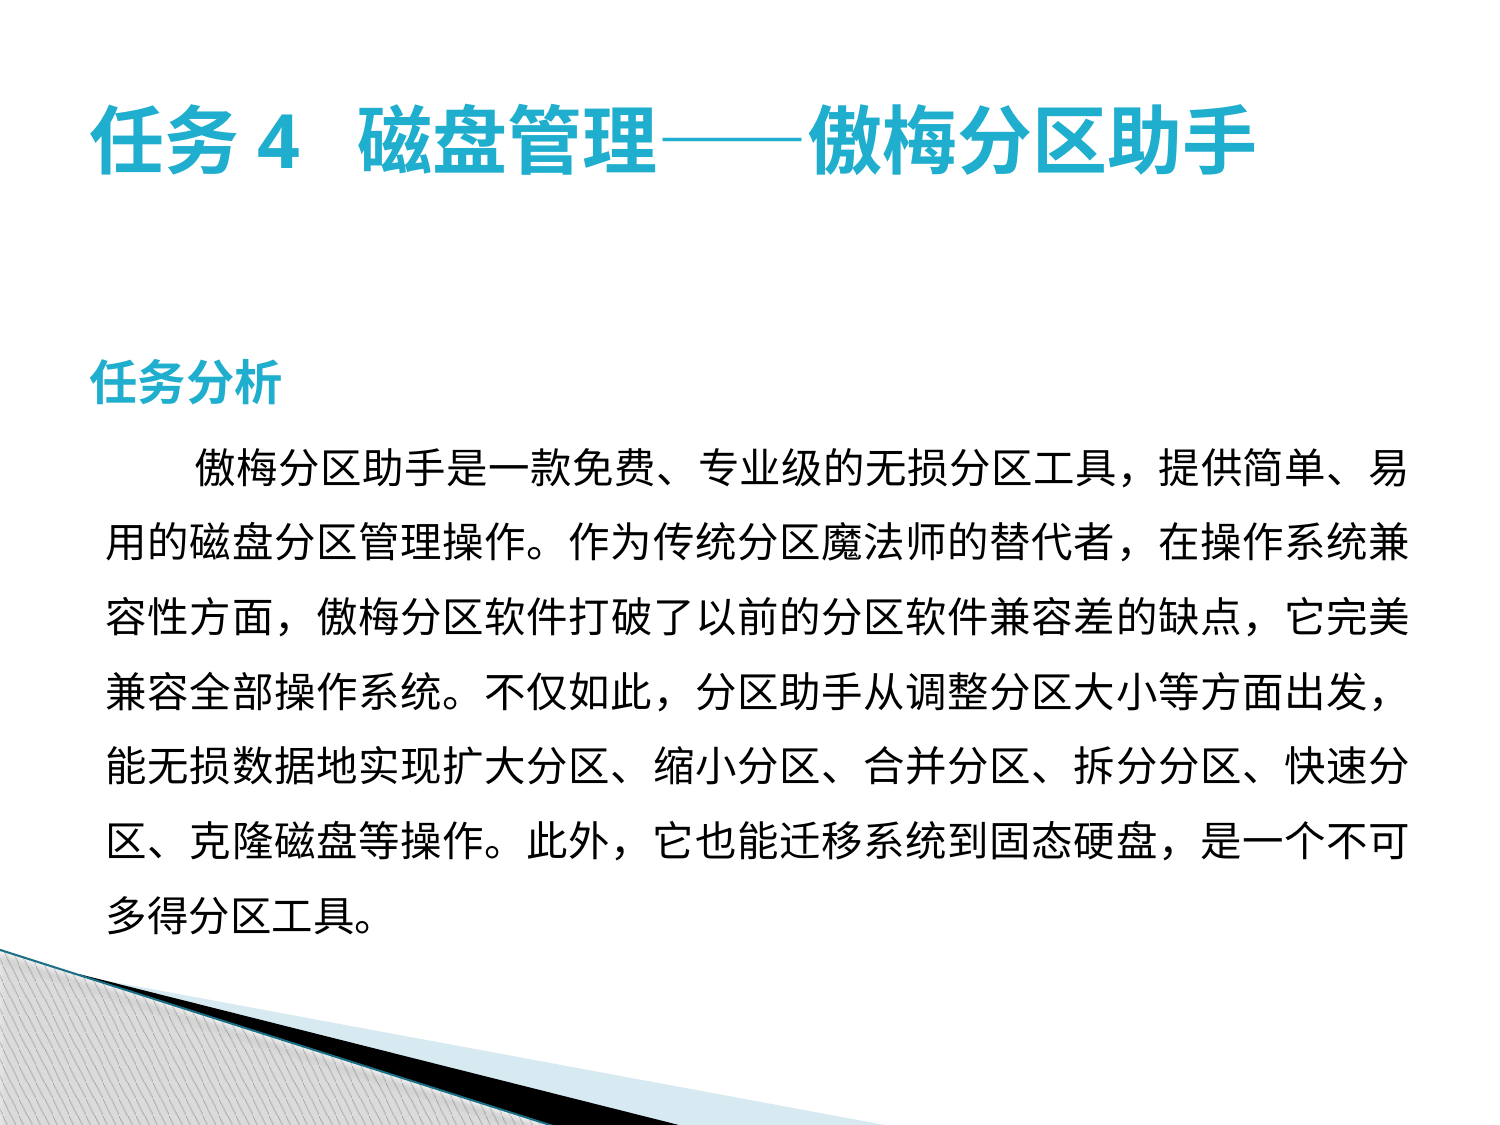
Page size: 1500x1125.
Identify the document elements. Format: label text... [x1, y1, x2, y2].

title 任务4 磁盘管理——傲梅分区助手 [75, 45, 1425, 233]
list 任务分析 傲梅分区助手是一款免费、专业级的无损分区工具，提供简单、易用的磁盘分区管理操作。作为传统分区魔法师的替代者，在操作系统兼容性方面，傲梅分区软件打破了以前的分区软件兼容差的缺点，它完美兼容全部操作系统。不仅如此，分区助手从调整分区大小等方面出发，能无损数据地实现扩大分区、缩小分区、合并分区、拆分分区、快速分区、克隆磁盘等操作。此外，它也能迁移系统到固态硬盘，是一个不可多得分区工具。 [75, 309, 1425, 953]
